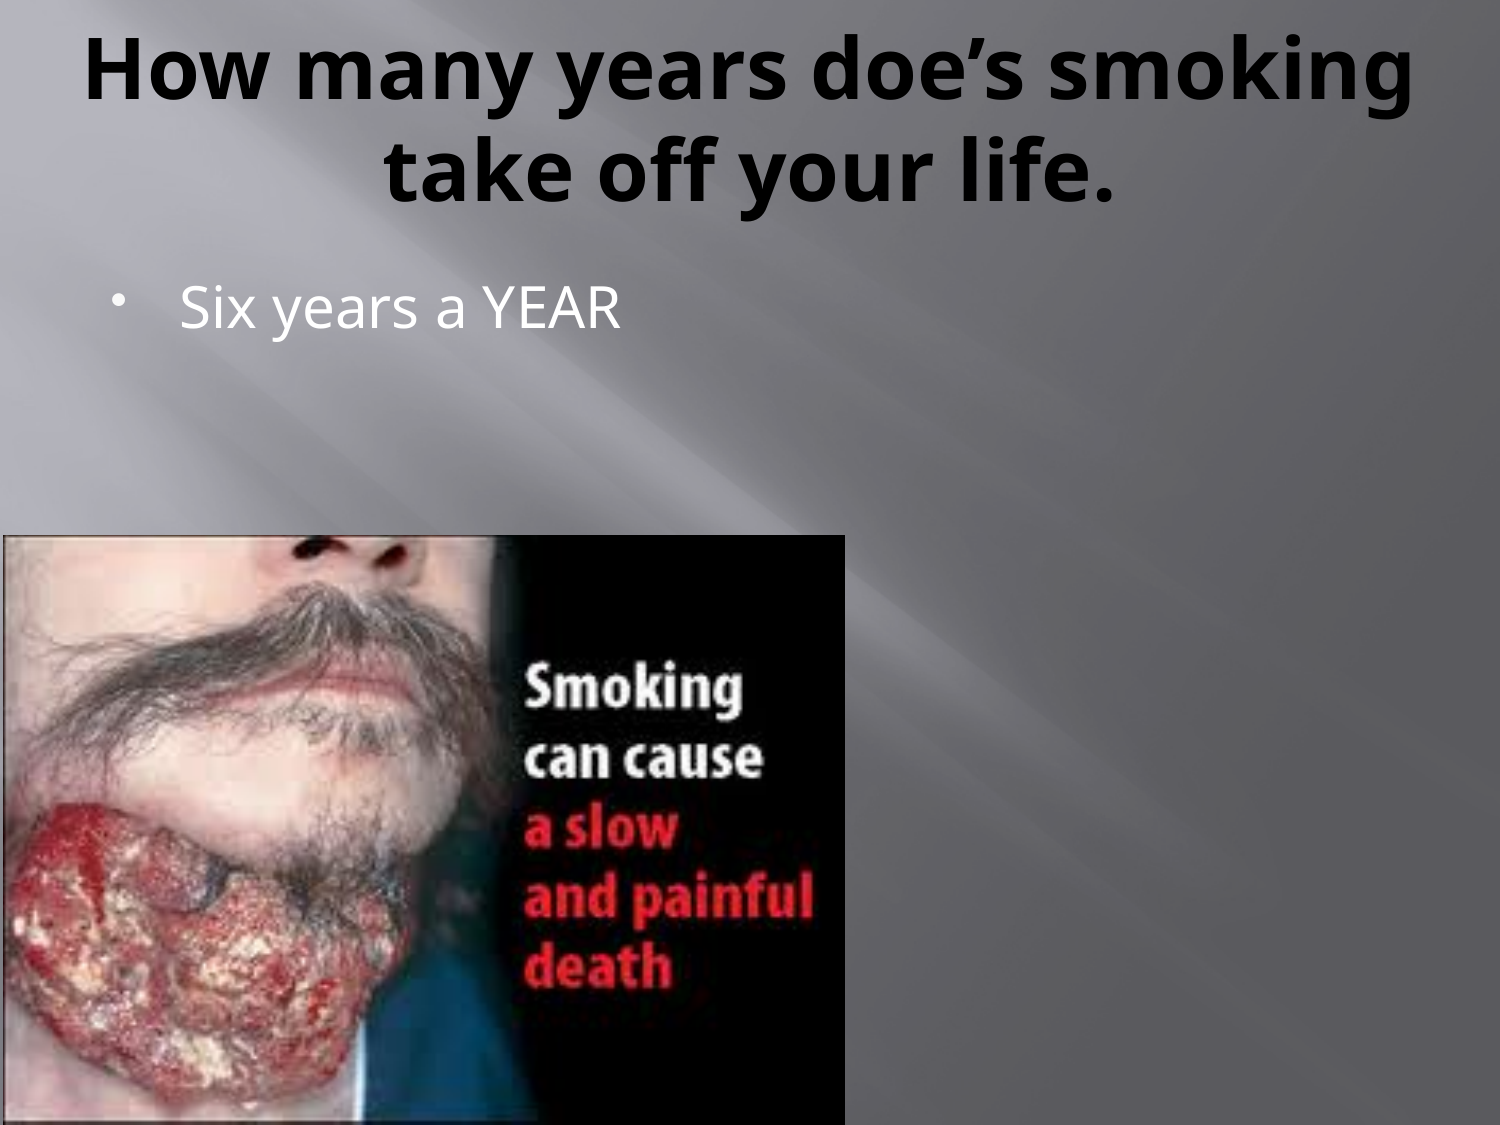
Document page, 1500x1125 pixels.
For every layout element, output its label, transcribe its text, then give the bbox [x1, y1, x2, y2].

list Six years a YEAR [75, 262, 1425, 1035]
picture [3, 535, 845, 1125]
title How many years doe’s smoking take off your life. [0, 0, 1500, 233]
